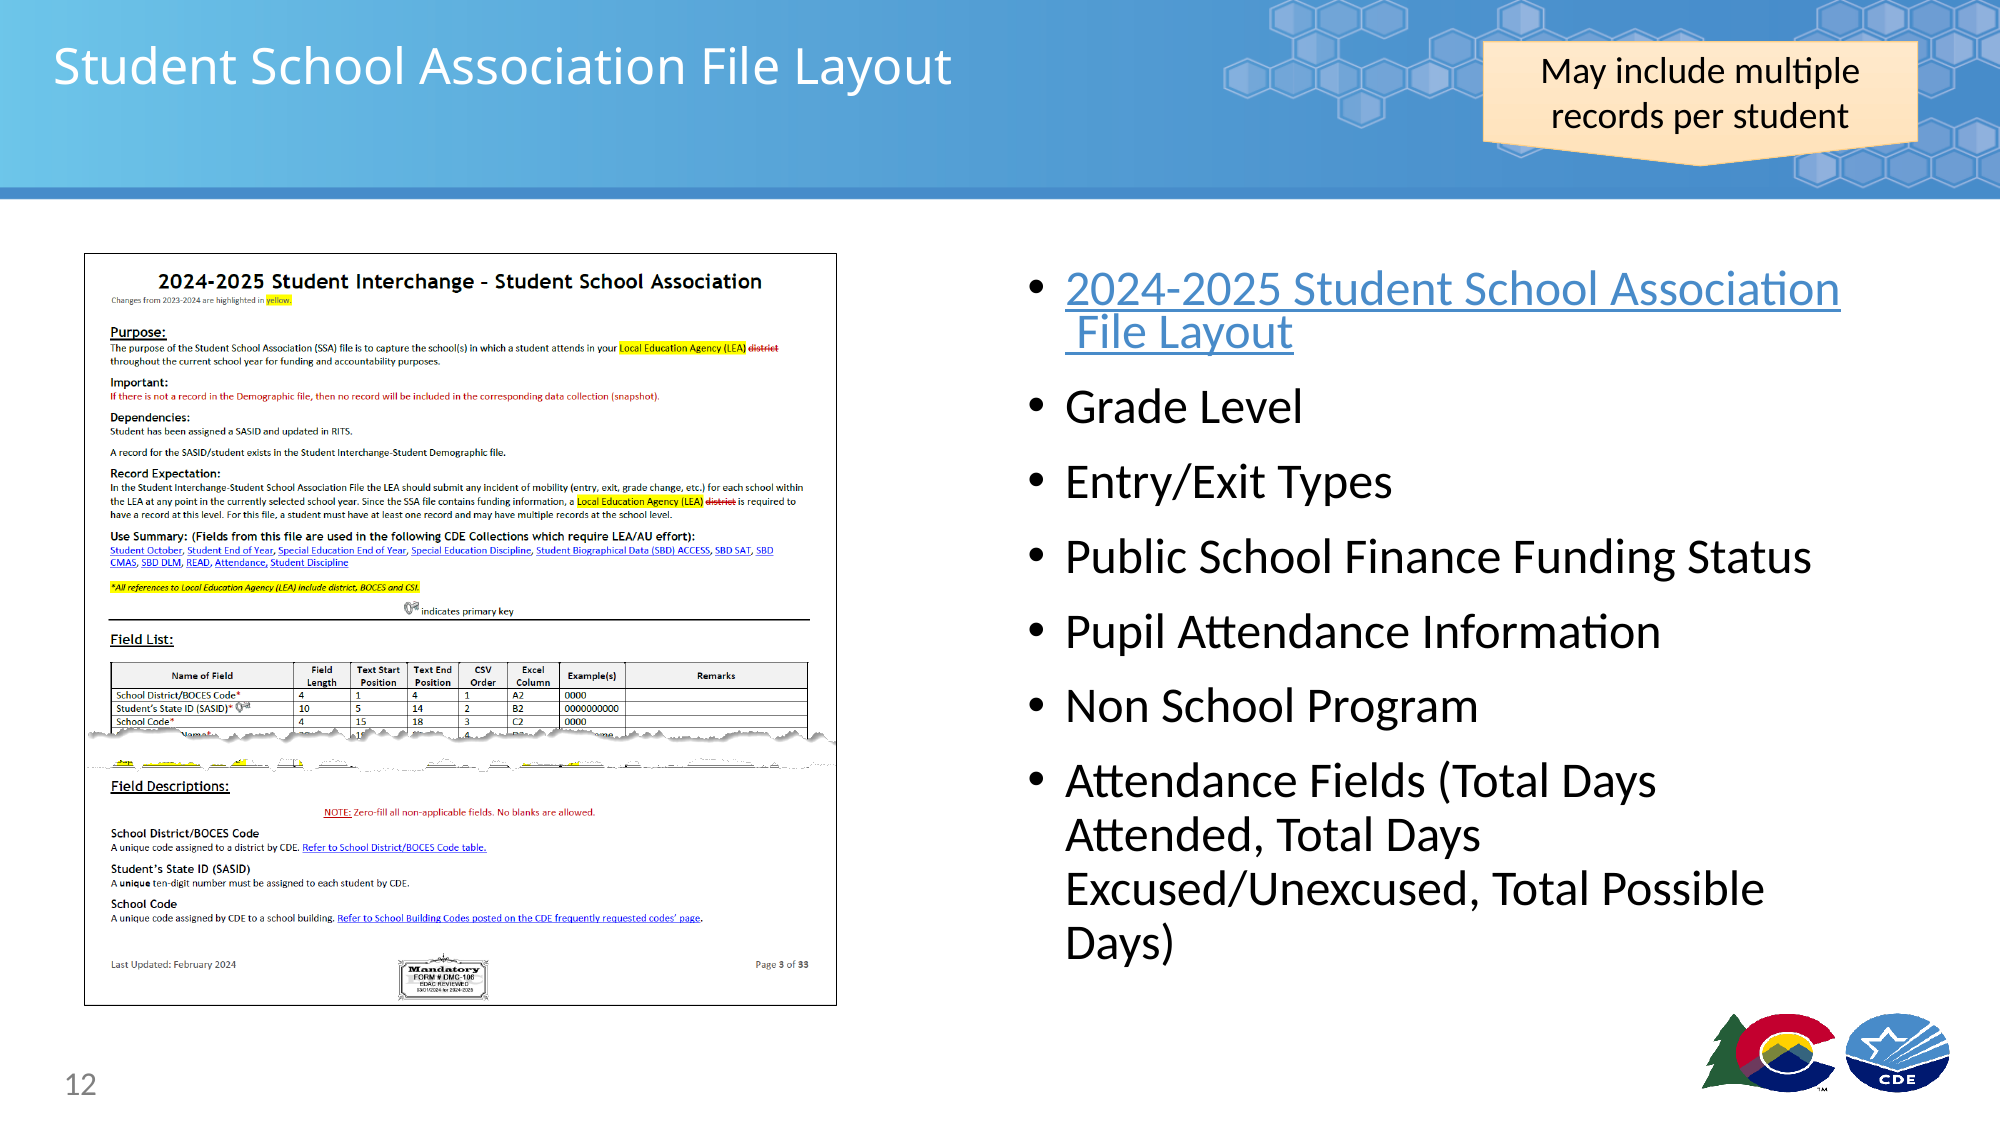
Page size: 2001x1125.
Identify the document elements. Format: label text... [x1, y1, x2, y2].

list 2024-2025 Student School Association File Layout Grade Level Entry/Exit Types Public School Finance Funding Status Pupil Attendance Information Non School Program Attendance Fields (Total Days Attended, Total Days Excused/Unexcused, Total Possible Days) [1012, 254, 1863, 1039]
picture [1700, 1012, 1950, 1093]
picture [0, 0, 2000, 200]
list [84, 252, 837, 1005]
slide_number 12 [48, 1054, 499, 1115]
title Student School Association File Layout [53, 41, 1384, 166]
text_box May include multiple records per student [1482, 41, 1919, 167]
